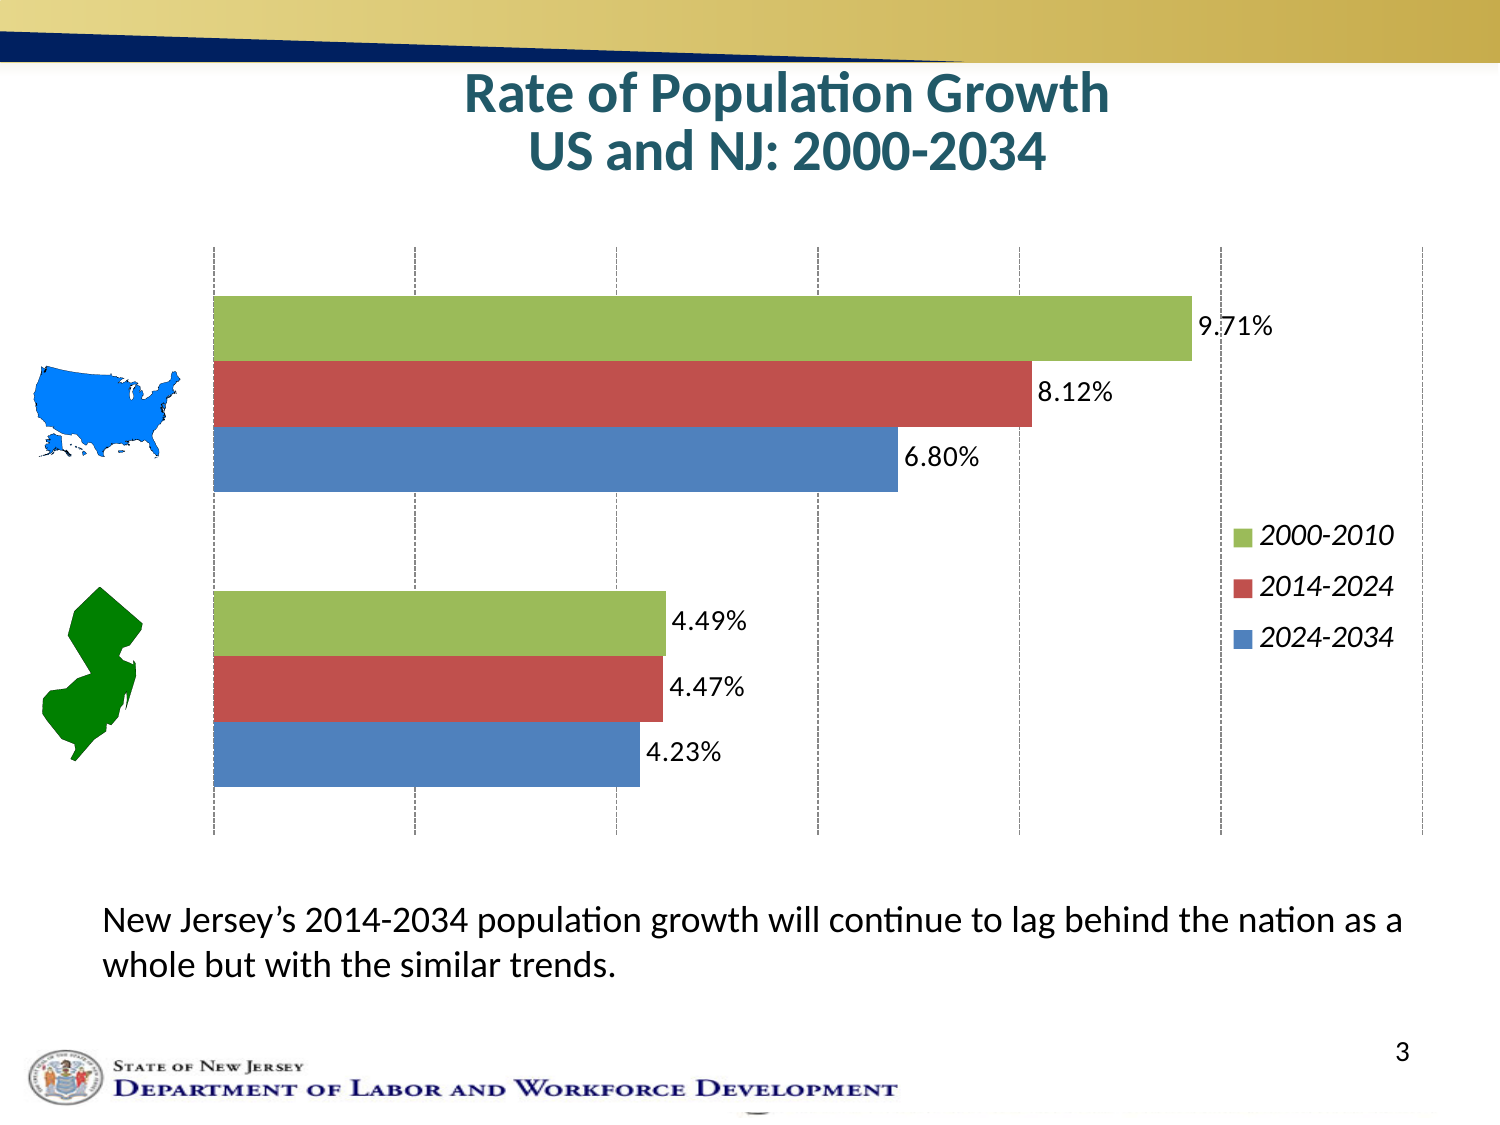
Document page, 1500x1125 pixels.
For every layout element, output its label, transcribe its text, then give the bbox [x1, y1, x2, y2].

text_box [12, 337, 201, 484]
chart [187, 37, 1500, 863]
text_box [41, 586, 144, 763]
picture [712, 1113, 1438, 1118]
slide_number 3 [1074, 1024, 1425, 1103]
text_box New Jersey’s 2014-2034 population growth will continue to lag behind the nation as a whole but with the similar trends. [87, 887, 1425, 993]
